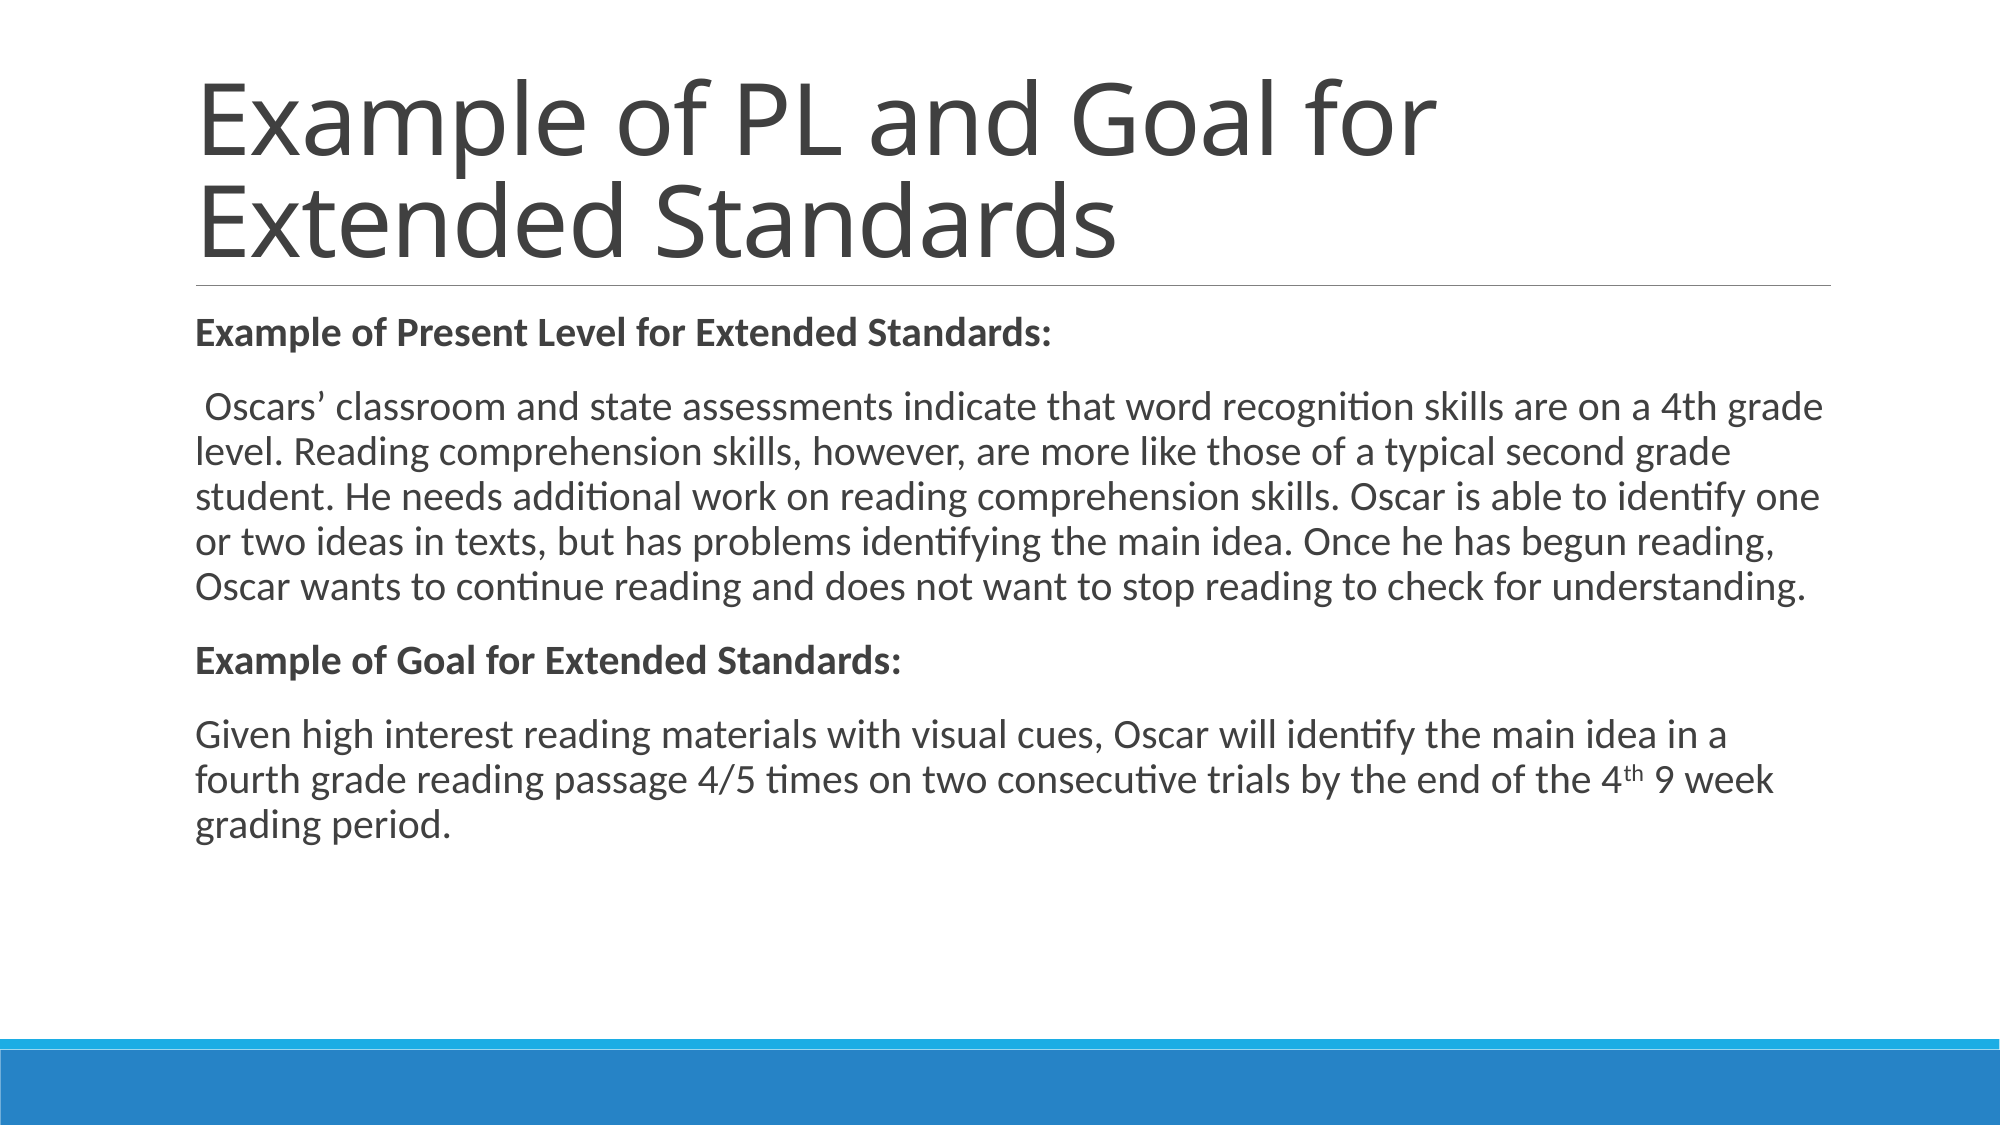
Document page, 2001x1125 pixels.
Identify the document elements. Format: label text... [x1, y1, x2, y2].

title Example of PL and Goal for Extended Standards [180, 47, 1830, 285]
list Example of Present Level for Extended Standards: Oscars’ classroom and state assessments indicate that word recognition skills are on a 4th grade level. Reading comprehension skills, however, are more like those of a typical second grade student. He needs additional work on reading comprehension skills. Oscar is able to identify one or two ideas in texts, but has problems identifying the main idea. Once he has begun reading, Oscar wants to continue reading and does not want to stop reading to check for understanding. Example of Goal for Extended Standards: Given high interest reading materials with visual cues, Oscar will identify the main idea in a fourth grade reading passage 4/5 times on two consecutive trials by the end of the 4th 9 week grading period. [180, 302, 1830, 963]
